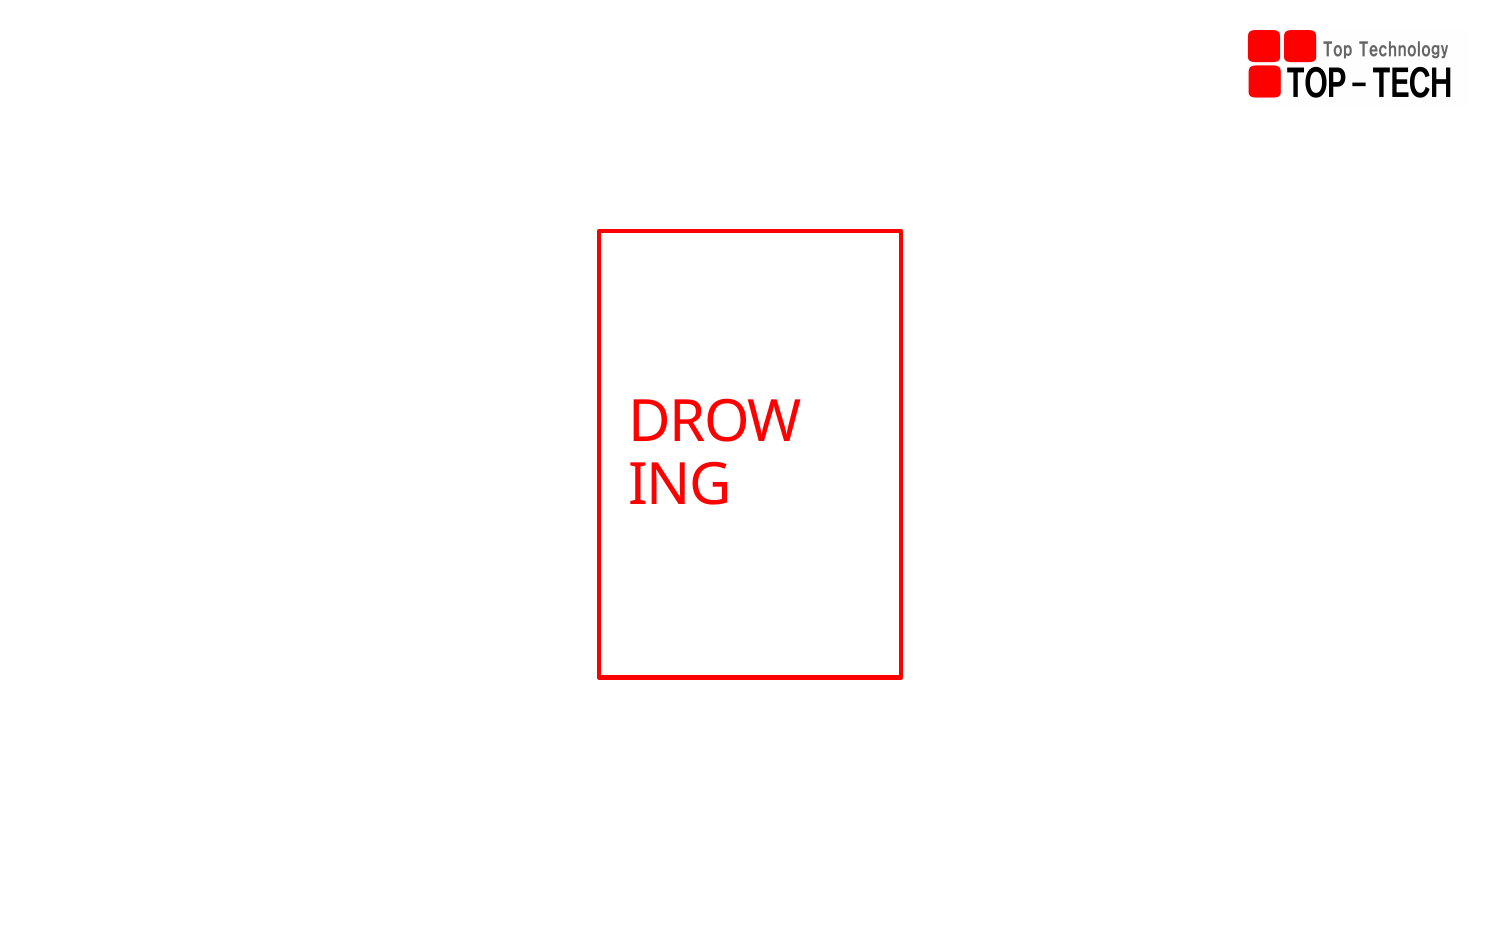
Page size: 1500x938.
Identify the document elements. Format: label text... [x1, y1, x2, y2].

picture [1247, 30, 1468, 107]
title DROW ING [597, 229, 903, 680]
